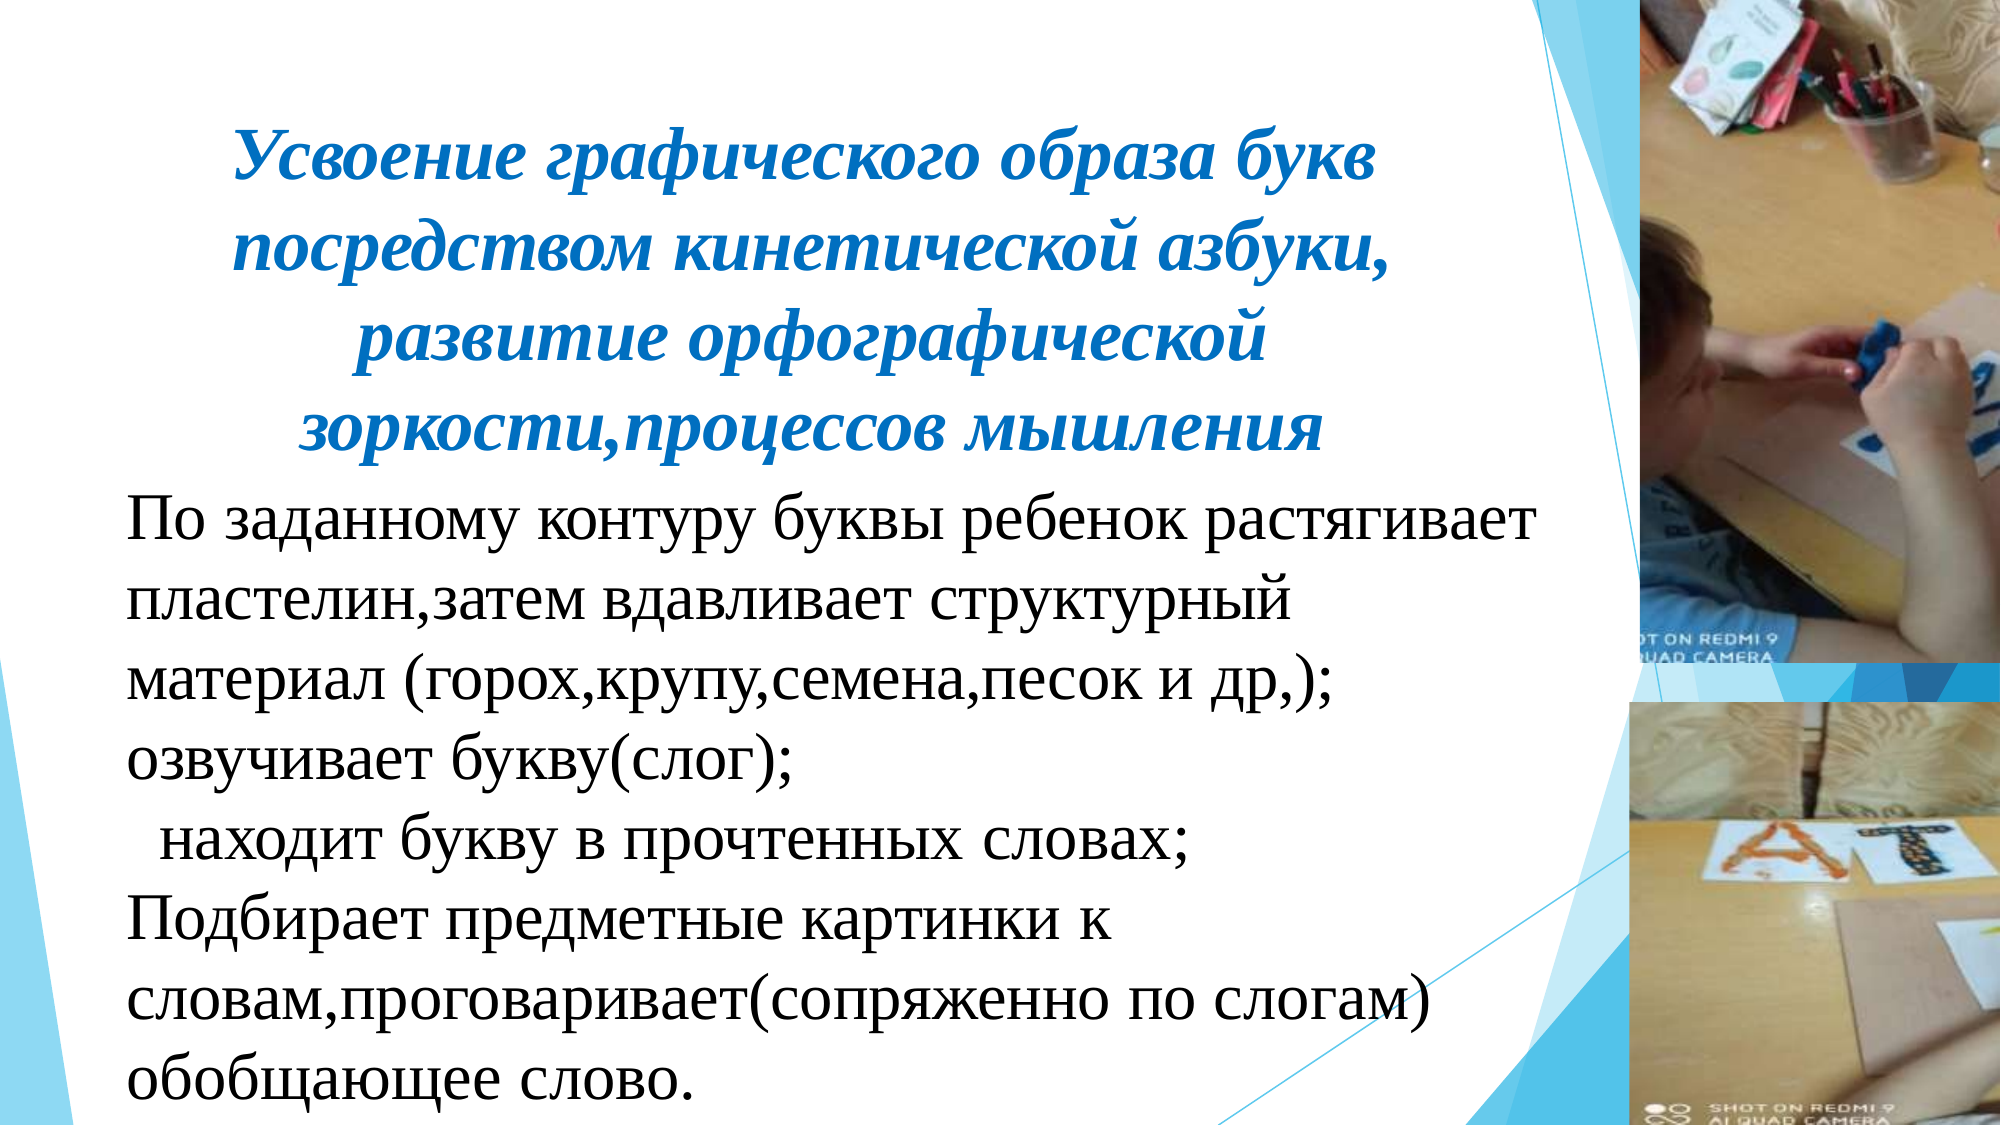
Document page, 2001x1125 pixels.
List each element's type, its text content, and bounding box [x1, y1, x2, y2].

title Усвоение графического образа букв посредством кинетической азбуки, развитие орфографической зоркости,процессов мышления [222, 102, 1402, 466]
text_box [1629, 702, 2000, 1125]
text_box По заданному контуру буквы ребенок растягивает пластелин,затем вдавливает структурный материал (горох,крупу,семена,песок и др,); озвучивает букву(слог); находит букву в прочтенных словах; Подбирает предметные картинки к словам,проговаривает(сопряженно по слогам) обобщающее слово. [124, 471, 1586, 1113]
text_box [1639, 0, 2000, 663]
